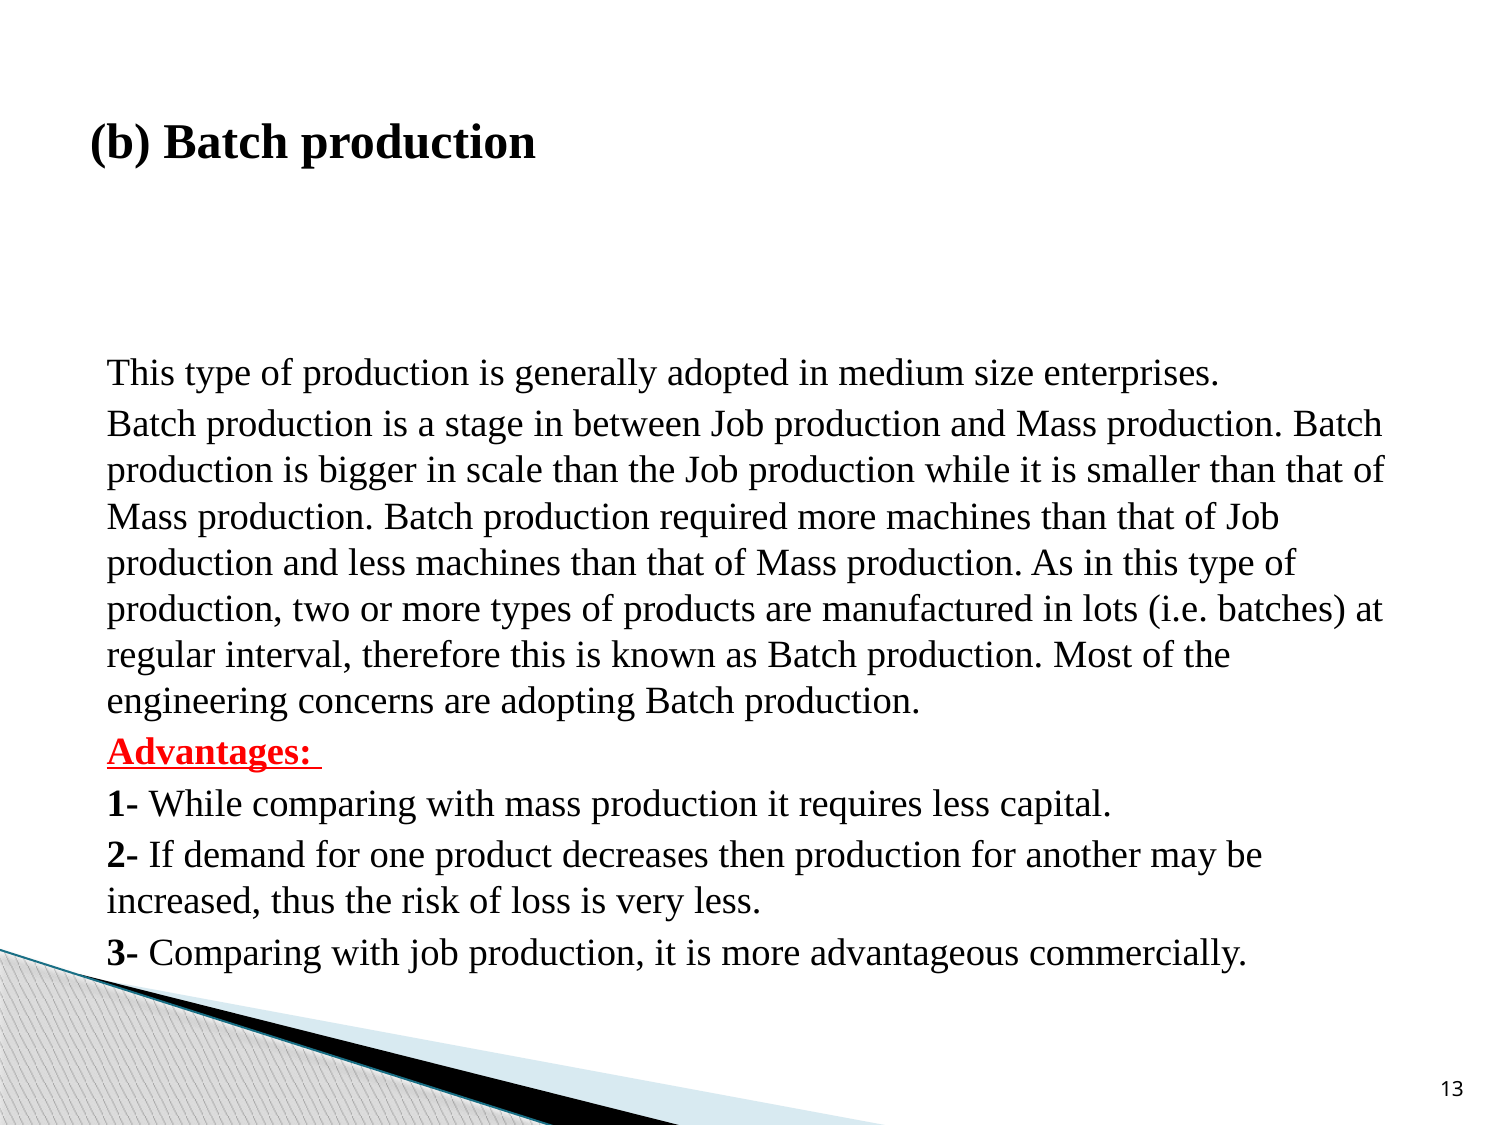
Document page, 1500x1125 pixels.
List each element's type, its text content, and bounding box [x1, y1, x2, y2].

title (b) Batch production [75, 45, 1425, 233]
list This type of production is generally adopted in medium size enterprises. Batch production is a stage in between Job production and Mass production. Batch production is bigger in scale than the Job production while it is smaller than that of Mass production. Batch production required more machines than that of Job production and less machines than that of Mass production. As in this type of production, two or more types of products are manufactured in lots (i.e. batches) at regular interval, therefore this is known as Batch production. Most of the engineering concerns are adopting Batch production. Advantages: 1- While comparing with mass production it requires less capital. 2- If demand for one product decreases then production for another may be increased, thus the risk of loss is very less. 3- Comparing with job production, it is more advantageous commercially. [75, 243, 1425, 986]
slide_number 13 [1418, 1051, 1479, 1112]
